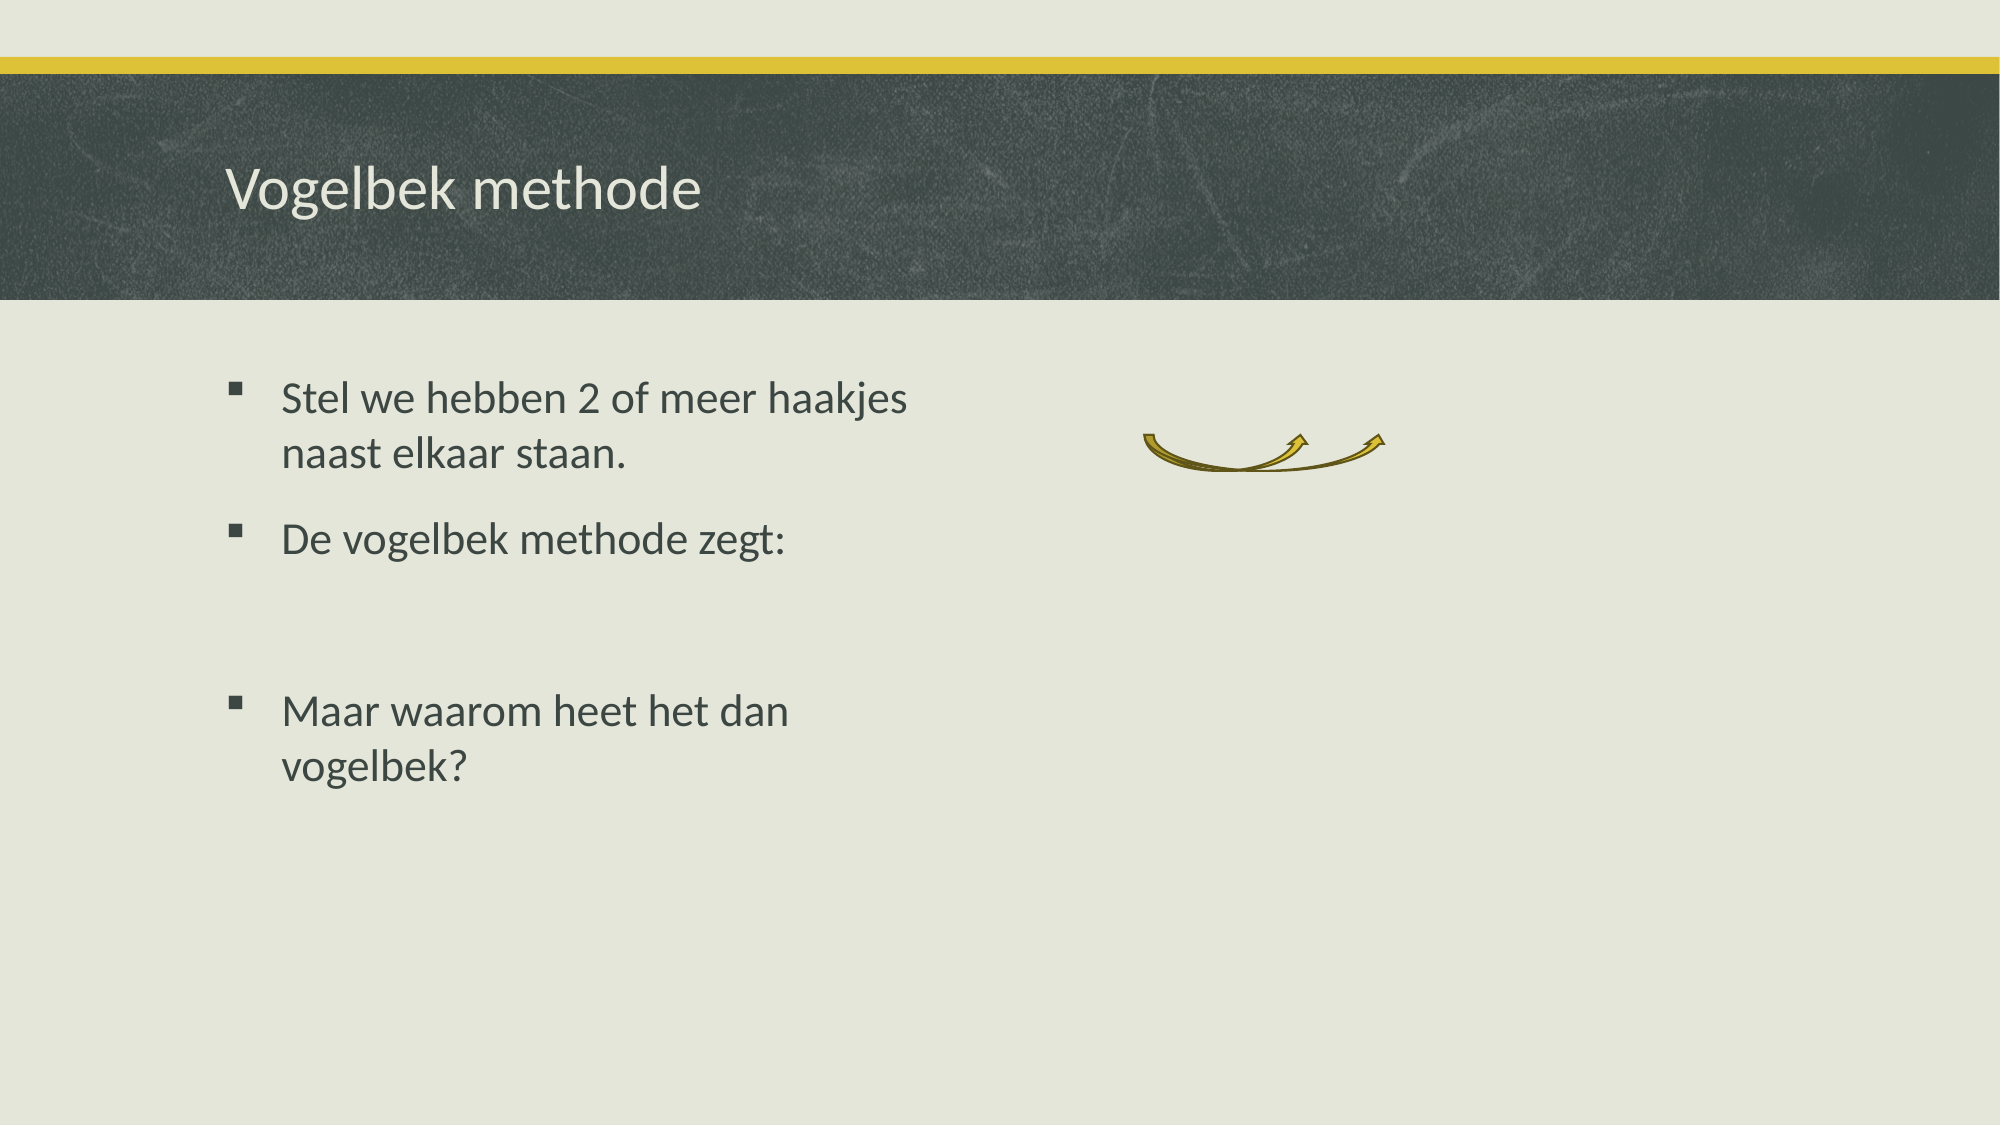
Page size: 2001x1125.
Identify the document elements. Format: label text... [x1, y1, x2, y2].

title Vogelbek methode [210, 76, 1790, 300]
text_box [1143, 433, 1386, 472]
text_box [1144, 441, 1232, 472]
picture [0, 74, 2000, 300]
text_box [1243, 433, 1310, 469]
